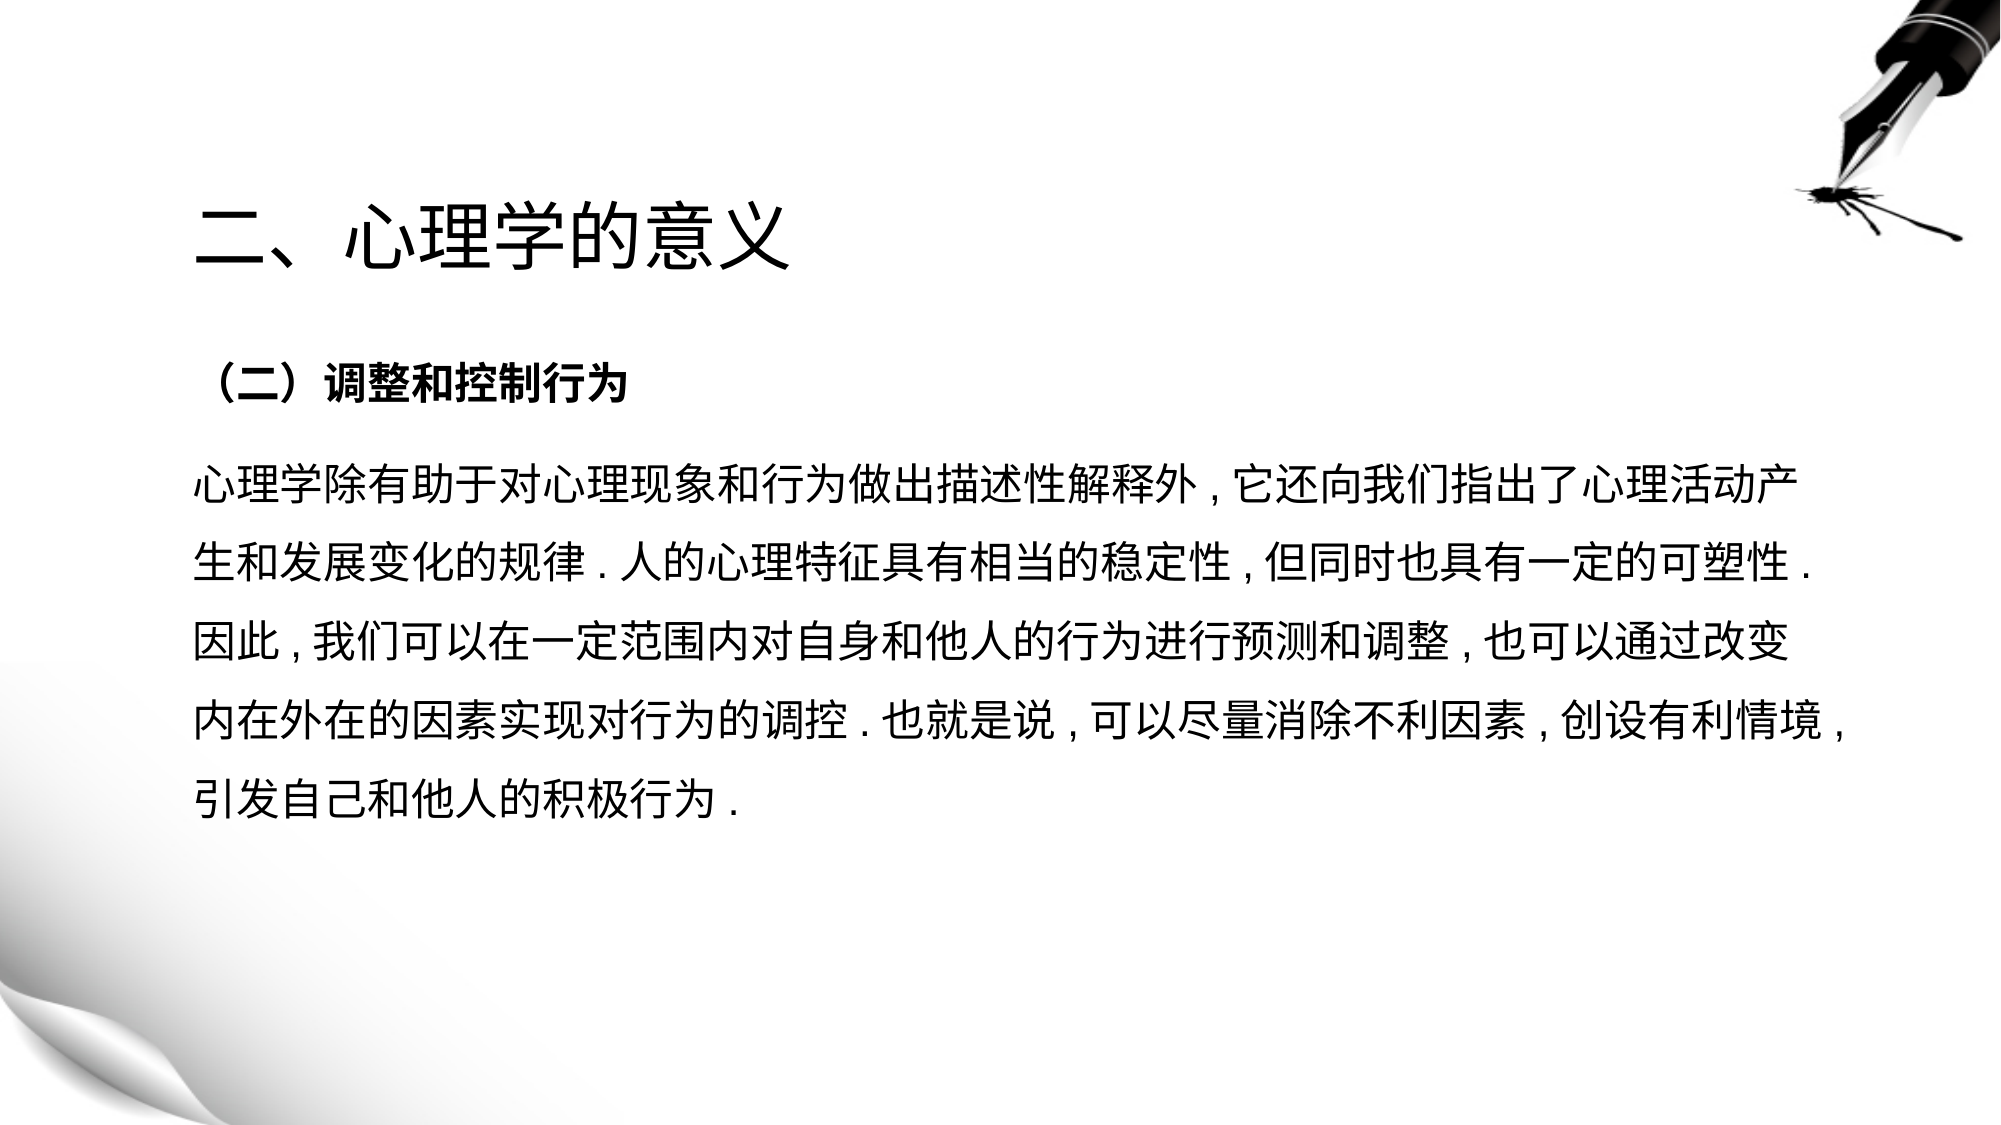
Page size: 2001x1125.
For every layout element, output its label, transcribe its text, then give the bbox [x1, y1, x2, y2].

title 二、心理学的意义 [177, 164, 1844, 316]
picture [0, 0, 2001, 1125]
list （二）调整和控制行为 心理学除有助于对心理现象和行为做出描述性解释外,它还向我们指出了心理活动产生和发展变化的规律.人的心理特征具有相当的稳定性,但同时也具有一定的可塑性.因此,我们可以在一定范围内对自身和他人的行为进行预测和调整,也可以通过改变内在外在的因素实现对行为的调控.也就是说,可以尽量消除不利因素,创设有利情境,引发自己和他人的积极行为. [177, 354, 1844, 878]
